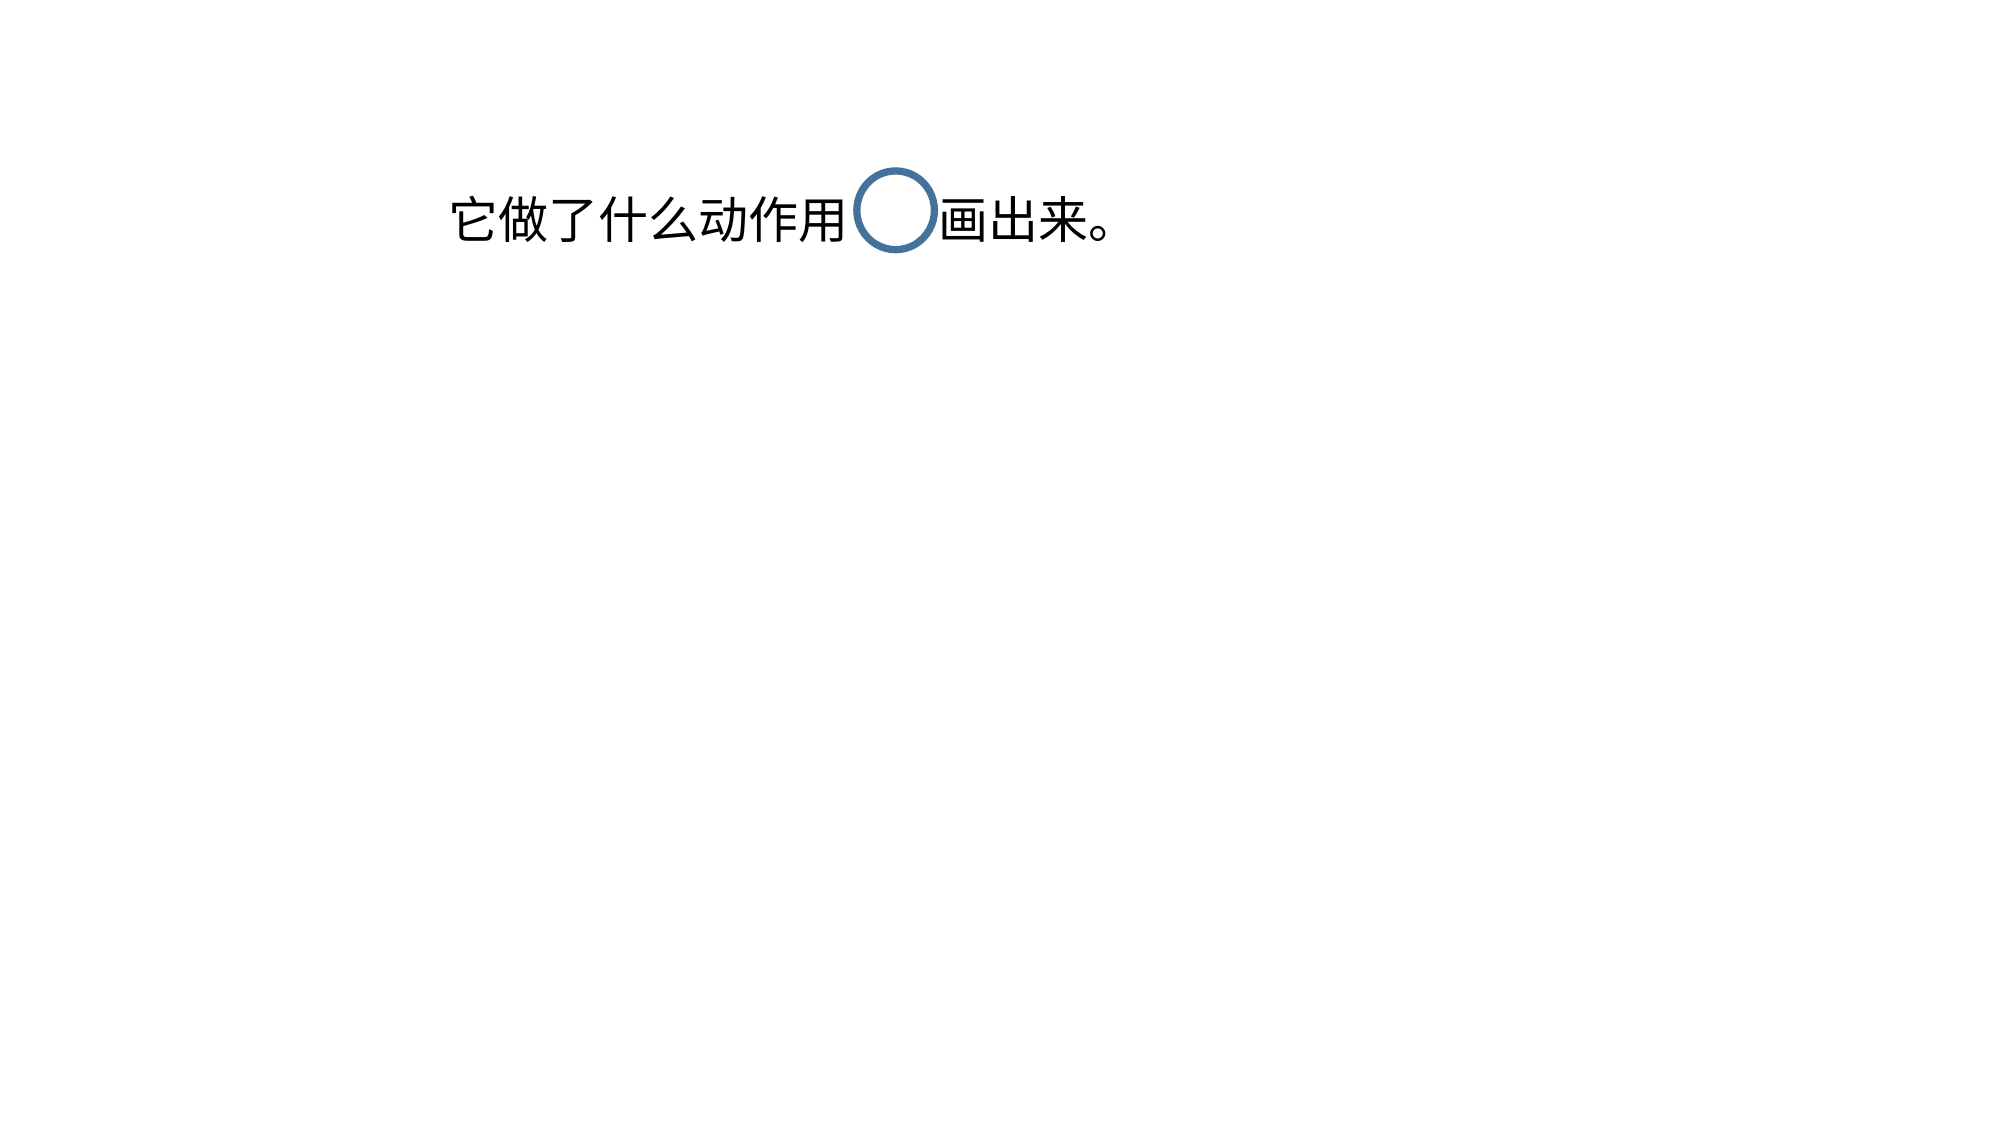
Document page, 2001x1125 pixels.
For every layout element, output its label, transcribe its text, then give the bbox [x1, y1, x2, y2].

text_box 它做了什么动作用 画出来。 [433, 163, 1220, 257]
text_box [855, 169, 936, 251]
